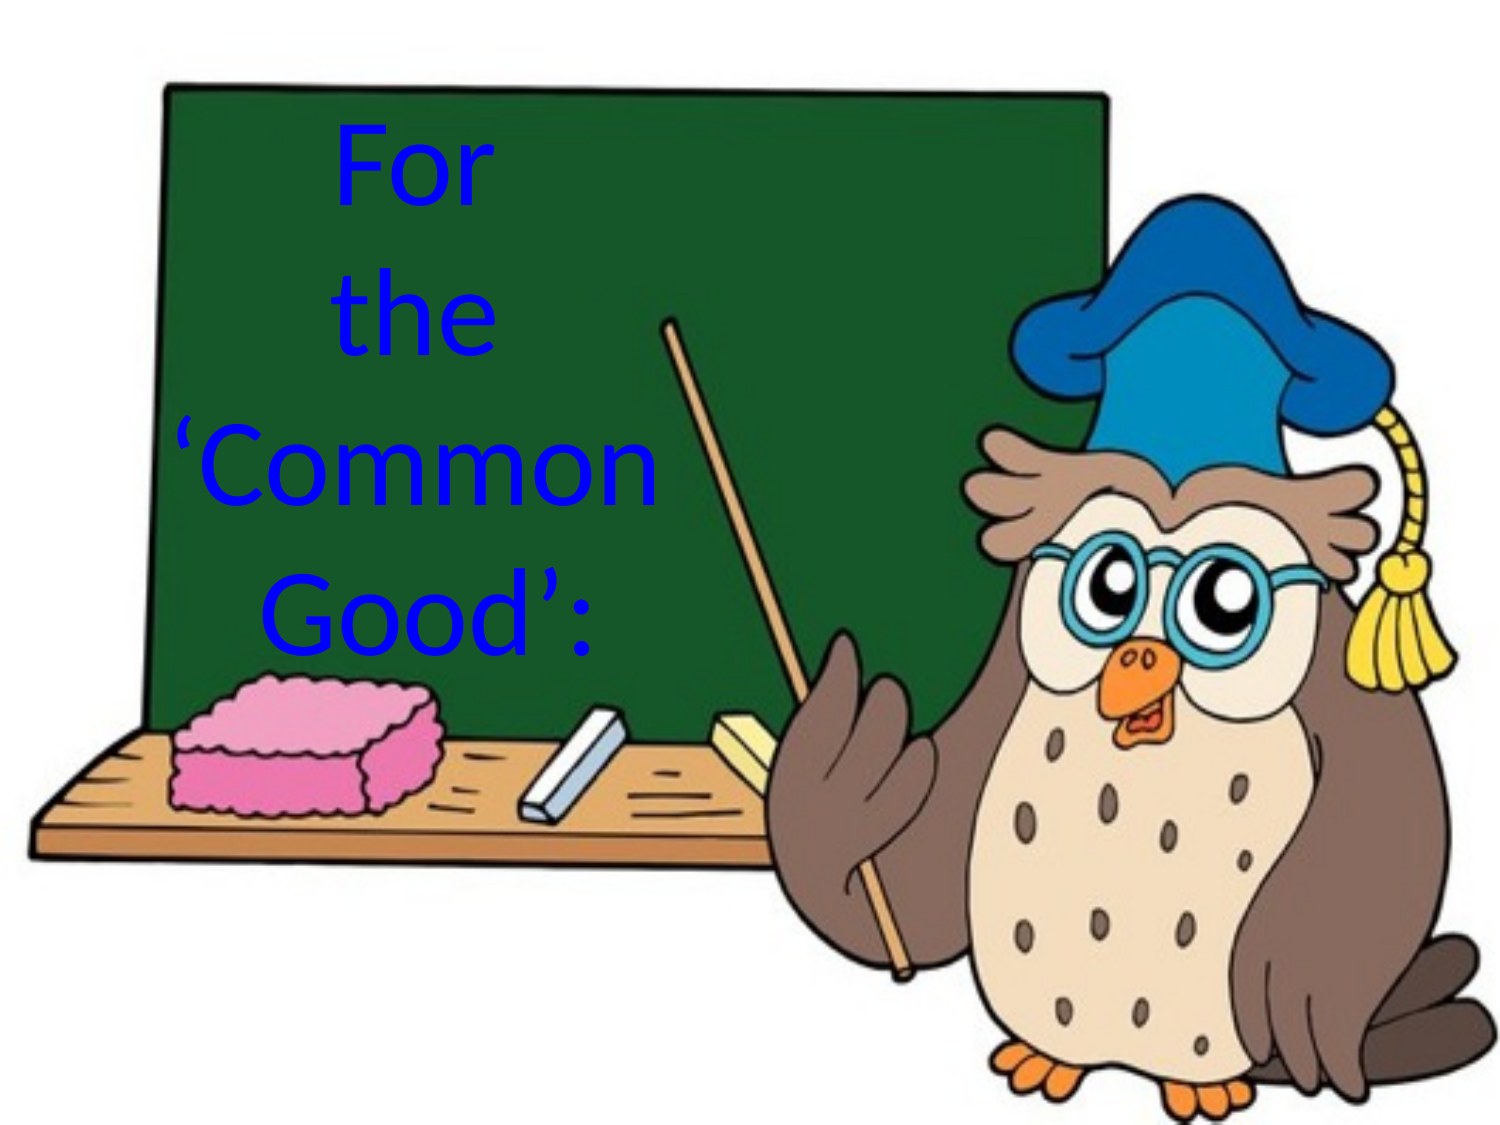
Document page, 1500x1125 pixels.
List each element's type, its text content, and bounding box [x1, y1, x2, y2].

picture [0, 0, 1500, 1125]
title For the ‘Common Good’: [0, 46, 1104, 715]
